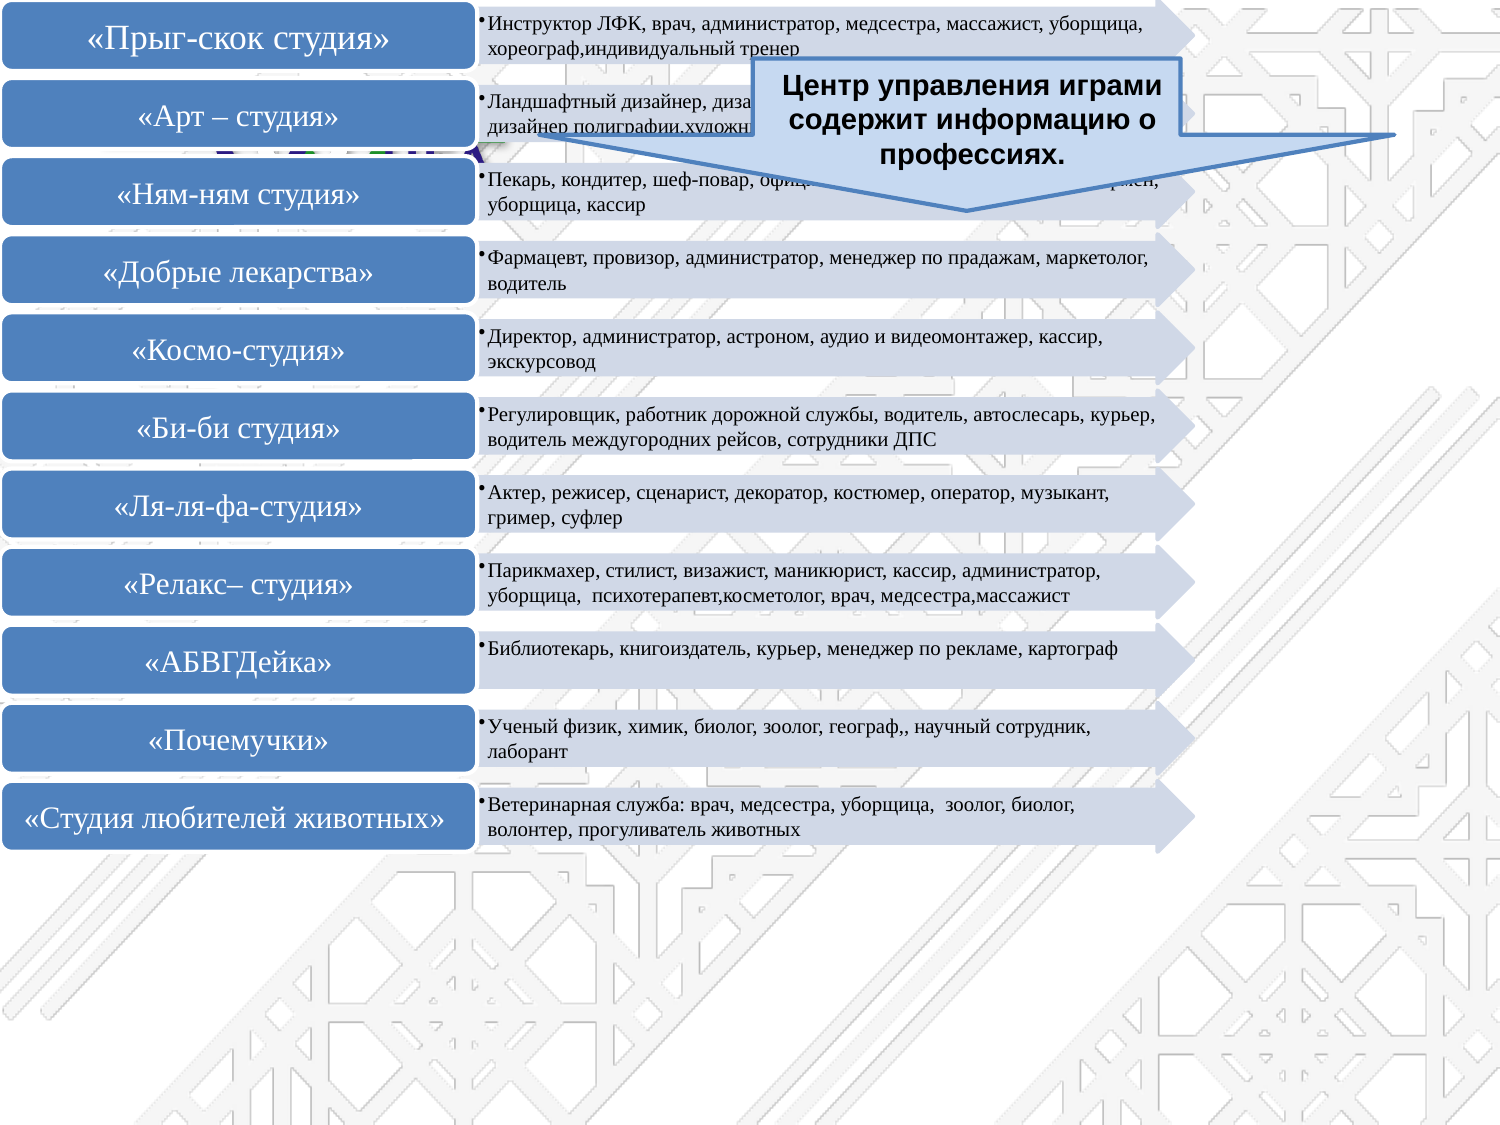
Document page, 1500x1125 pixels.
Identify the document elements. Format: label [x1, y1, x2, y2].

list [153, 219, 1347, 1072]
picture [0, 0, 1500, 1125]
